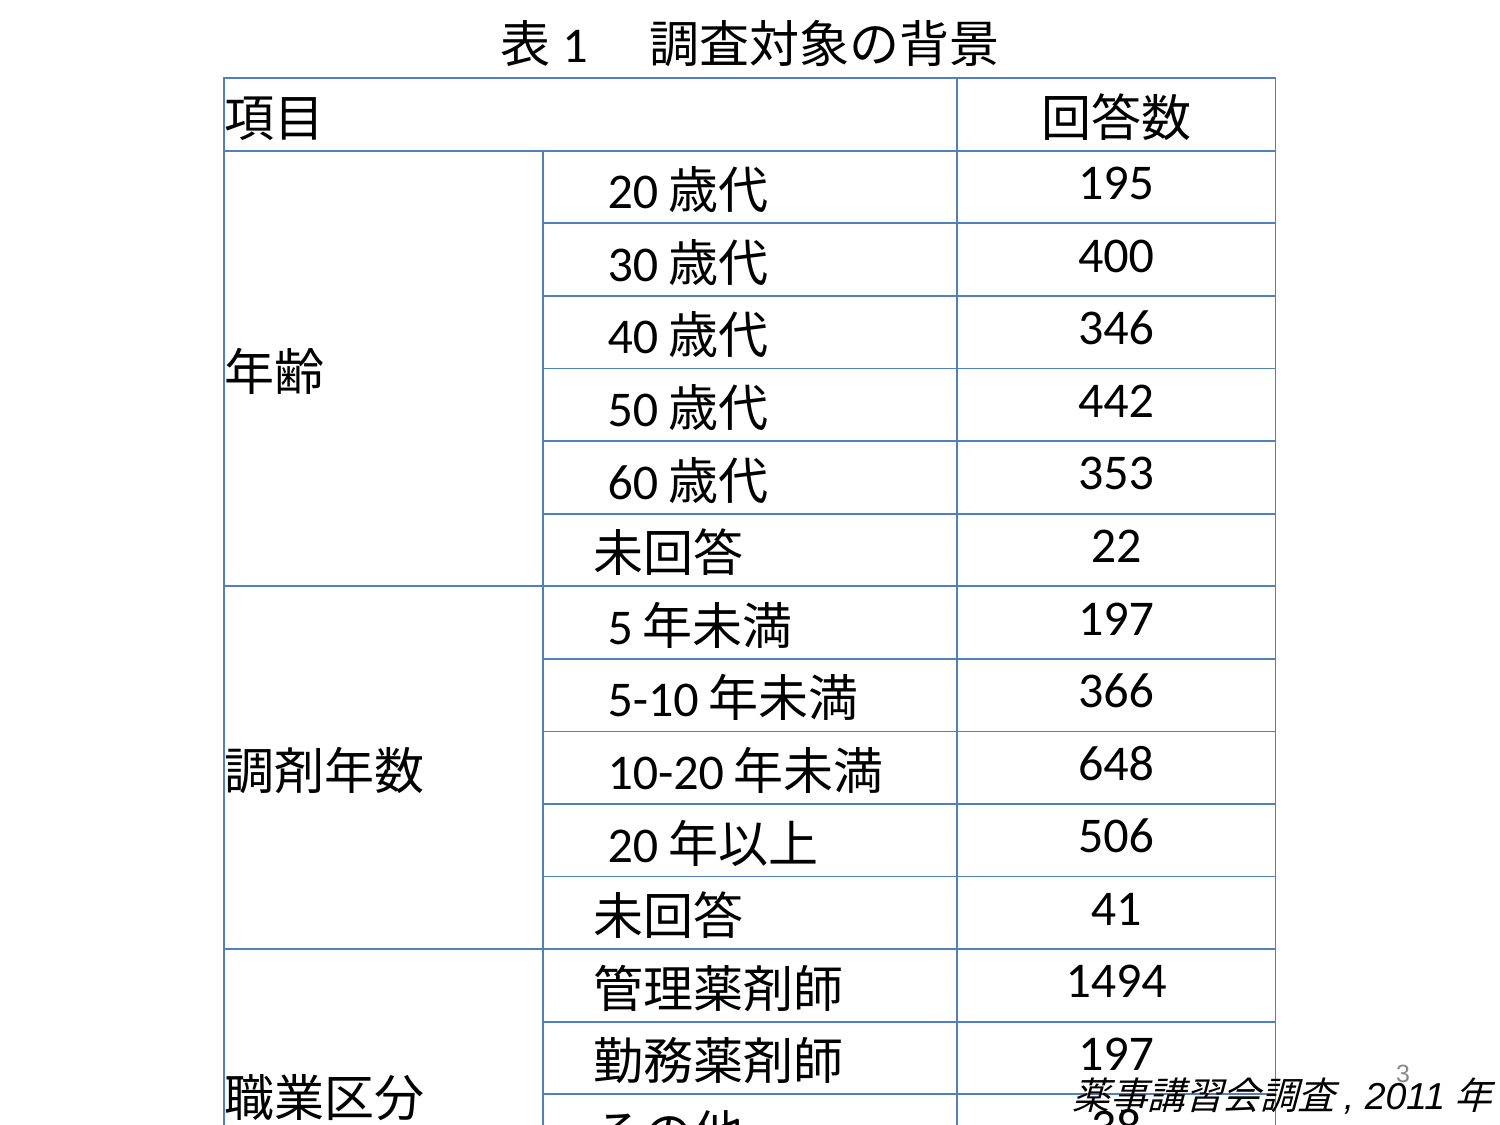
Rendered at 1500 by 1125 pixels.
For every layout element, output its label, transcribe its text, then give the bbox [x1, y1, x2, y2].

table_cell 366 [958, 660, 1275, 731]
table_cell 60歳代 [544, 442, 956, 513]
table_cell 20年以上 [544, 805, 956, 876]
table_header 回答数 [958, 79, 1275, 150]
table_cell 5-10年未満 [544, 660, 956, 731]
table_cell 調剤年数 [225, 587, 542, 948]
table_cell 346 [958, 297, 1275, 368]
table_cell 648 [958, 732, 1275, 803]
table_cell 400 [958, 224, 1275, 295]
table_cell 5年未満 [544, 587, 956, 658]
table_cell 442 [958, 369, 1275, 440]
table_cell 22 [958, 515, 1275, 585]
table_cell 197 [958, 1023, 1275, 1093]
table_cell 未回答 [544, 515, 956, 585]
table_cell 506 [958, 805, 1275, 876]
table_cell 10-20年未満 [544, 732, 956, 803]
table_cell 40歳代 [544, 297, 956, 368]
table_cell 年齢 [225, 152, 542, 585]
slide_number [74, 1042, 426, 1103]
table_cell 管理薬剤師 [544, 950, 956, 1021]
table_cell 38 [958, 1095, 1275, 1125]
table_cell 50歳代 [544, 369, 956, 440]
table_cell 未回答 [544, 877, 956, 948]
title 表1 調査対象の背景 [37, 6, 1463, 79]
table_cell 勤務薬剤師 [544, 1023, 956, 1093]
text_box 薬事講習会調査, 2011年 [1057, 1064, 1500, 1124]
slide_number 3 [1074, 1042, 1426, 1103]
table_cell 職業区分 [225, 950, 542, 1125]
table_cell 195 [958, 152, 1275, 222]
table_cell その他 [544, 1095, 956, 1125]
table_cell 1494 [958, 950, 1275, 1021]
table_cell 353 [958, 442, 1275, 513]
table_cell 197 [958, 587, 1275, 658]
table_header 項目 [225, 79, 956, 150]
table_cell 20歳代 [544, 152, 956, 222]
table_cell 30歳代 [544, 224, 956, 295]
table_cell 41 [958, 877, 1275, 948]
